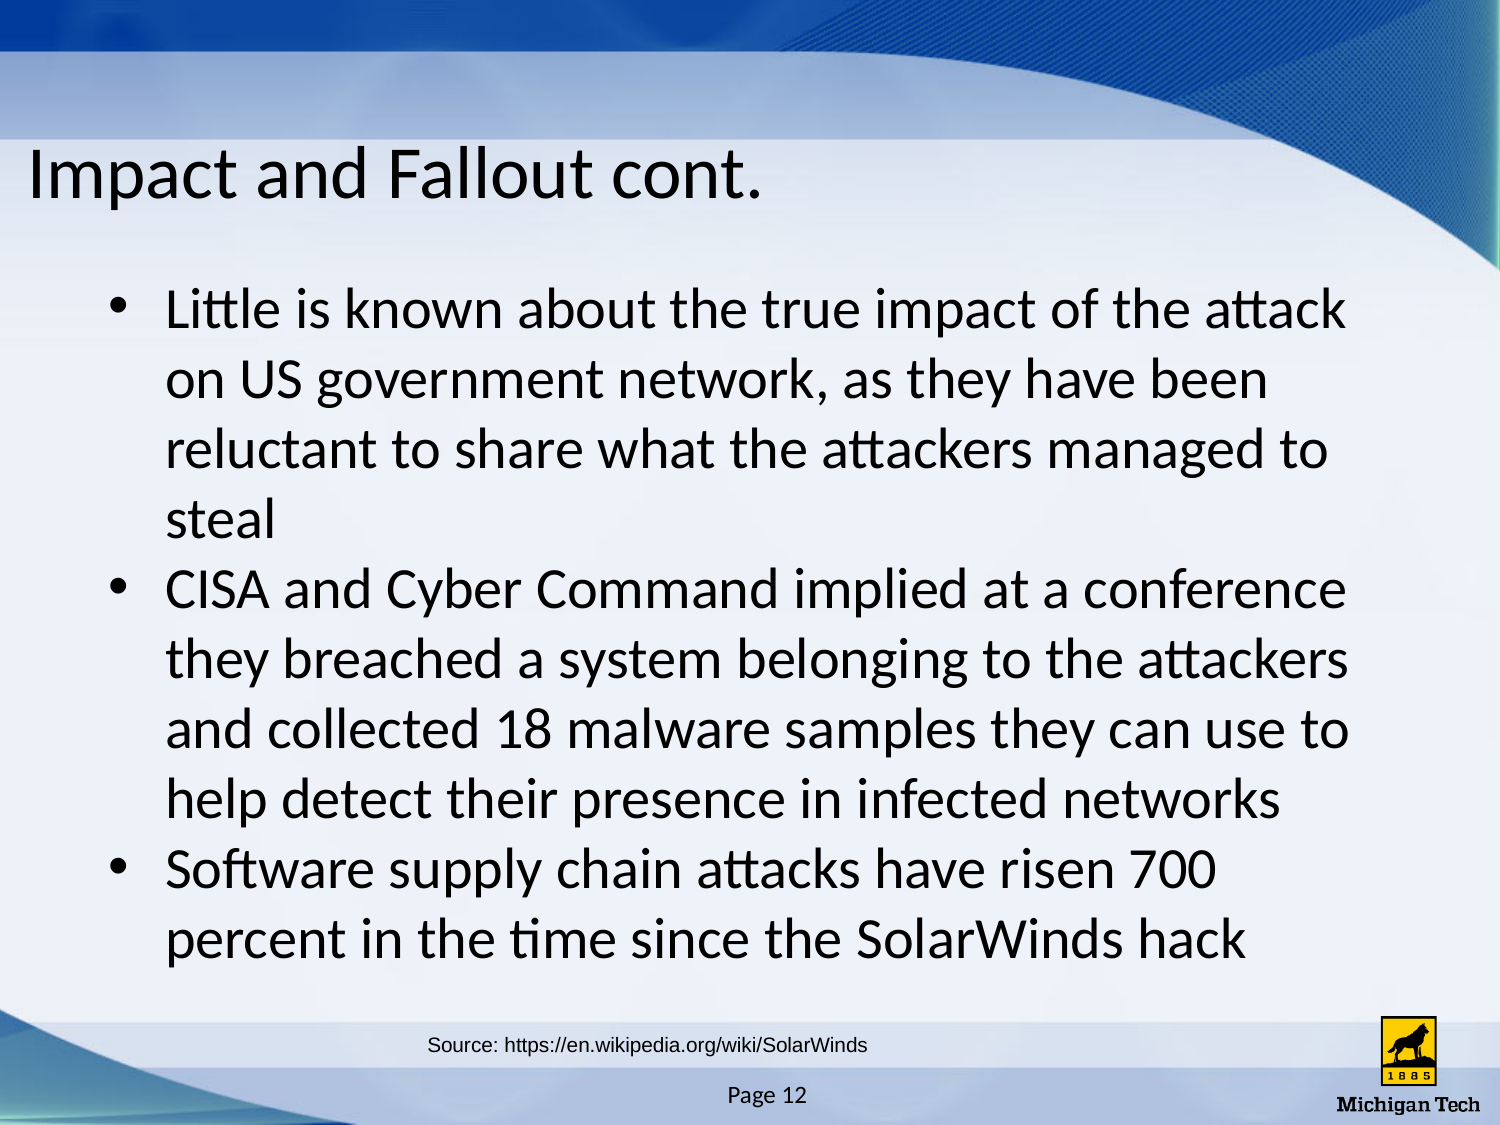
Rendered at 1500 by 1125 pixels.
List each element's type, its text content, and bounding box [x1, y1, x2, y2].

picture [0, 0, 1500, 1125]
list Little is known about the true impact of the attack on US government network, as they have been reluctant to share what the attackers managed to steal CISA and Cyber Command implied at a conference they breached a system belonging to the attackers and collected 18 malware samples they can use to help detect their presence in infected networks Software supply chain attacks have risen 700 percent in the time since the SolarWinds hack [75, 262, 1425, 1063]
title Impact and Fallout cont. [12, 75, 1263, 263]
text_box Source: https://en.wikipedia.org/wiki/SolarWinds [388, 1024, 1148, 1065]
